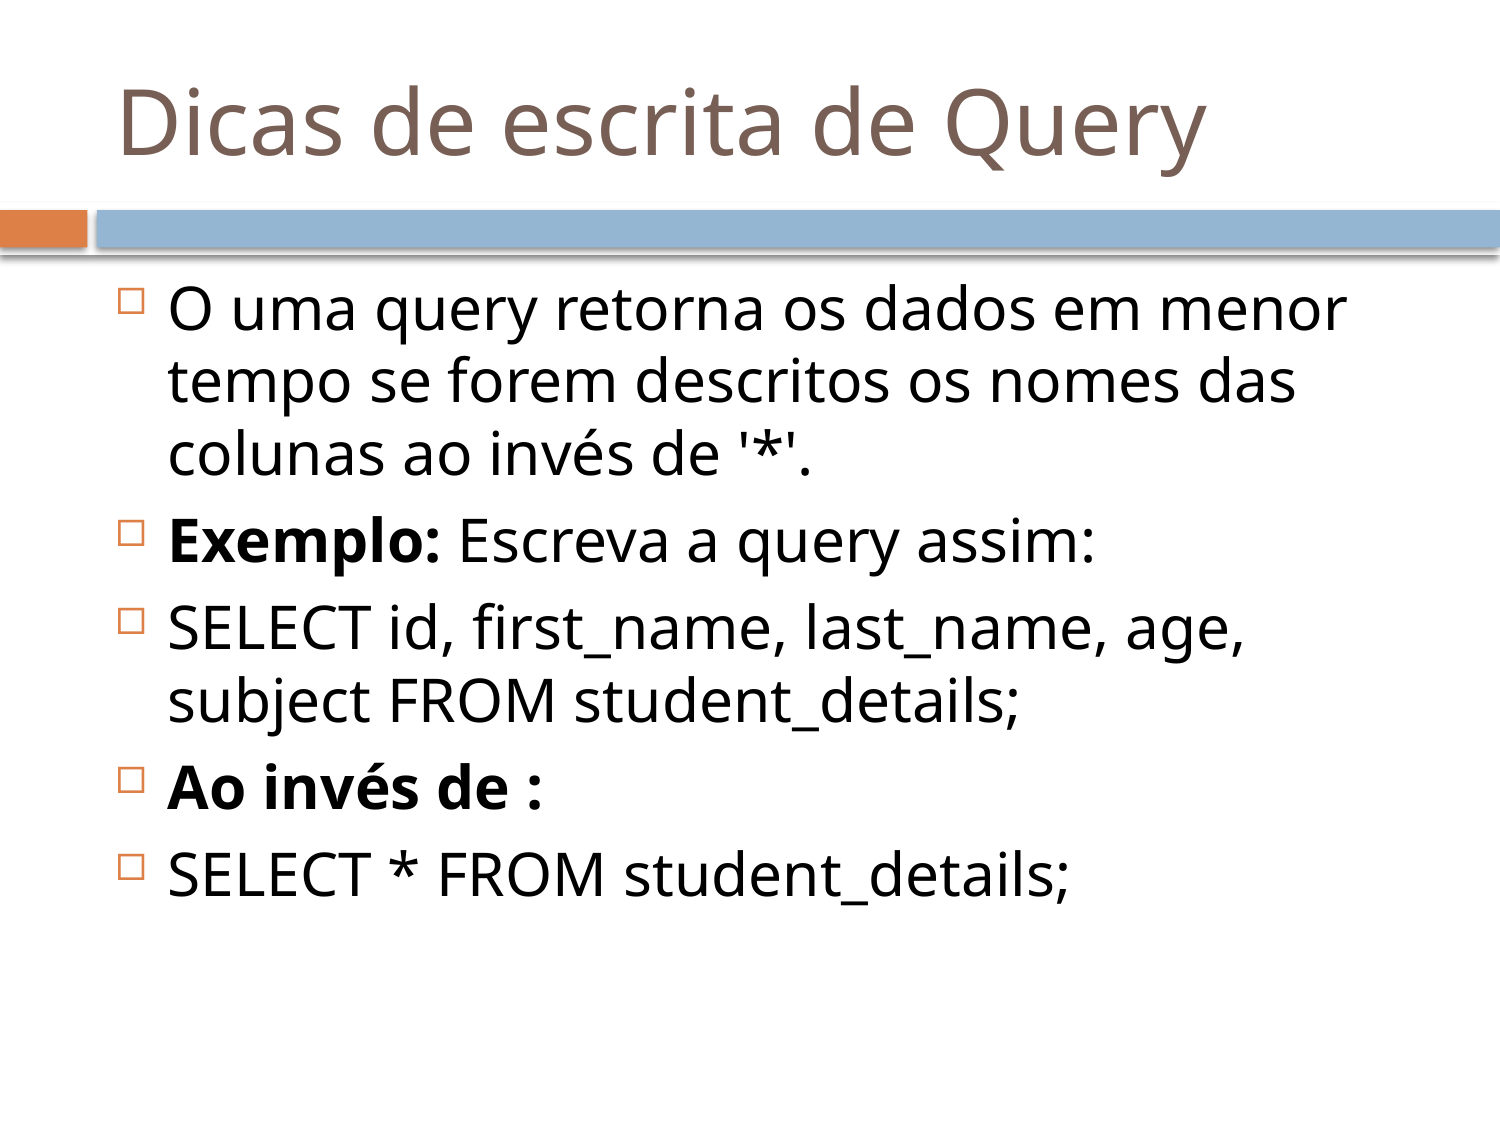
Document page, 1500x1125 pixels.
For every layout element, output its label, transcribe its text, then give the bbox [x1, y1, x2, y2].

title Dicas de escrita de Query [100, 37, 1438, 200]
list O uma query retorna os dados em menor tempo se forem descritos os nomes das colunas ao invés de '*'. Exemplo: Escreva a query assim: SELECT id, first_name, last_name, age, subject FROM student_details; Ao invés de : SELECT * FROM student_details; [100, 262, 1438, 1000]
